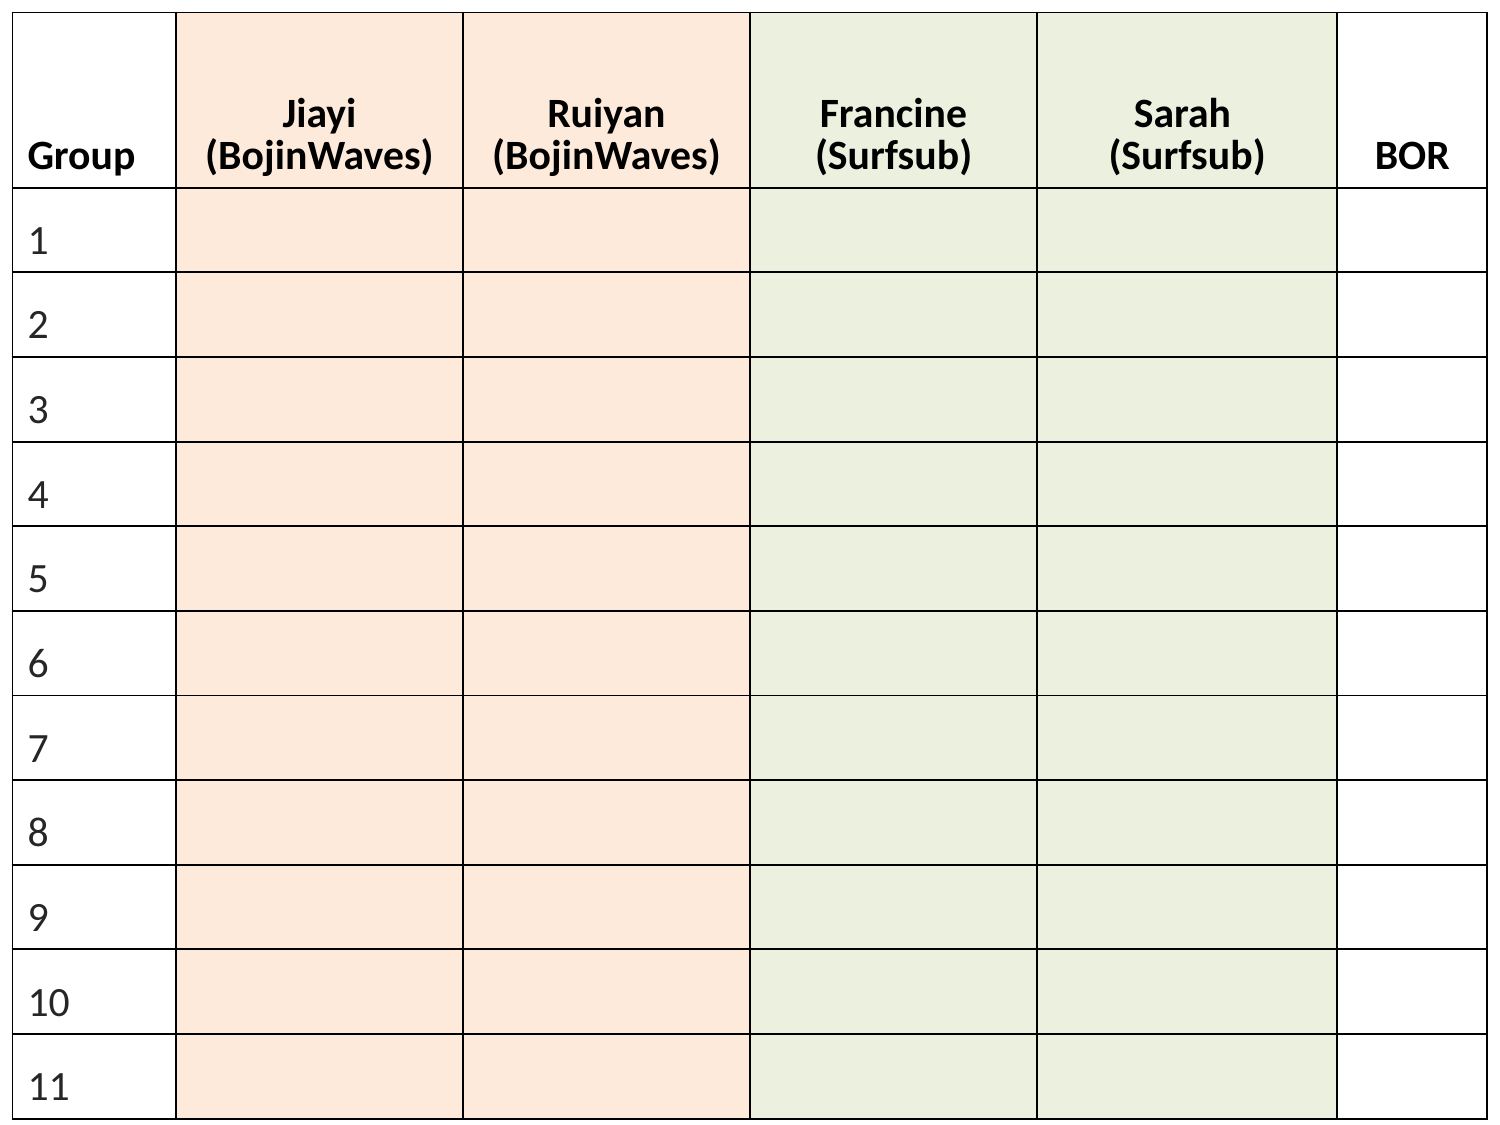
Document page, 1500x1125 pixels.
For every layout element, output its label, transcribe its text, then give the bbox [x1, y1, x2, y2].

table_cell [177, 781, 462, 864]
table_cell [1038, 189, 1336, 271]
table_cell [1038, 866, 1336, 948]
table_cell [464, 189, 749, 271]
table_cell [177, 696, 462, 779]
table_cell [751, 443, 1036, 525]
table_cell [464, 781, 749, 864]
table_cell [177, 273, 462, 356]
table_cell [1038, 1035, 1336, 1118]
table_cell [464, 950, 749, 1033]
table_cell [751, 1035, 1036, 1118]
table_cell [1338, 189, 1486, 271]
table_cell [1338, 273, 1486, 356]
table_cell [1338, 696, 1486, 779]
table_cell [751, 696, 1036, 779]
table_cell [751, 189, 1036, 271]
table_cell [1338, 866, 1486, 948]
table_cell [464, 1035, 749, 1118]
table_cell 2 [13, 273, 175, 356]
table_cell [177, 612, 462, 695]
table_header Ruiyan (BojinWaves) [464, 13, 749, 187]
table_cell [464, 273, 749, 356]
table_cell [464, 527, 749, 610]
table_cell [1338, 1035, 1486, 1118]
table_cell [177, 443, 462, 525]
table_cell [751, 273, 1036, 356]
table_cell [177, 527, 462, 610]
table_cell 11 [13, 1035, 175, 1118]
table_cell [464, 612, 749, 695]
table_cell 6 [13, 612, 175, 695]
table_cell [1038, 273, 1336, 356]
table_cell [1038, 612, 1336, 695]
table_header BOR [1338, 13, 1486, 187]
table_cell [1338, 781, 1486, 864]
table_cell [464, 866, 749, 948]
table_cell 10 [13, 950, 175, 1033]
table_header Francine (Surfsub) [751, 13, 1036, 187]
table_cell [751, 612, 1036, 695]
table_cell [751, 781, 1036, 864]
table_cell [177, 866, 462, 948]
table_cell [1338, 527, 1486, 610]
table_cell [464, 443, 749, 525]
table_cell [1038, 527, 1336, 610]
table_cell 4 [13, 443, 175, 525]
table_cell [1038, 696, 1336, 779]
table_cell 5 [13, 527, 175, 610]
table_header Sarah (Surfsub) [1038, 13, 1336, 187]
table_cell 3 [13, 358, 175, 441]
table_cell 8 [13, 781, 175, 864]
table_cell [1038, 781, 1336, 864]
table_cell [177, 358, 462, 441]
table_cell [751, 950, 1036, 1033]
table_header Group [13, 13, 175, 187]
table_cell [1338, 443, 1486, 525]
table_cell [1038, 443, 1336, 525]
table_cell [1338, 612, 1486, 695]
table_cell [751, 527, 1036, 610]
table_cell 1 [13, 189, 175, 271]
table_cell [464, 358, 749, 441]
table_cell [1038, 358, 1336, 441]
table_cell [751, 358, 1036, 441]
table_cell [751, 866, 1036, 948]
table_header Jiayi (BojinWaves) [177, 13, 462, 187]
table_cell [177, 950, 462, 1033]
table_cell 9 [13, 866, 175, 948]
table_cell [1338, 358, 1486, 441]
table_cell 7 [13, 696, 175, 779]
table_cell [177, 189, 462, 271]
table_cell [1038, 950, 1336, 1033]
table_cell [177, 1035, 462, 1118]
table_cell [464, 696, 749, 779]
table_cell [1338, 950, 1486, 1033]
